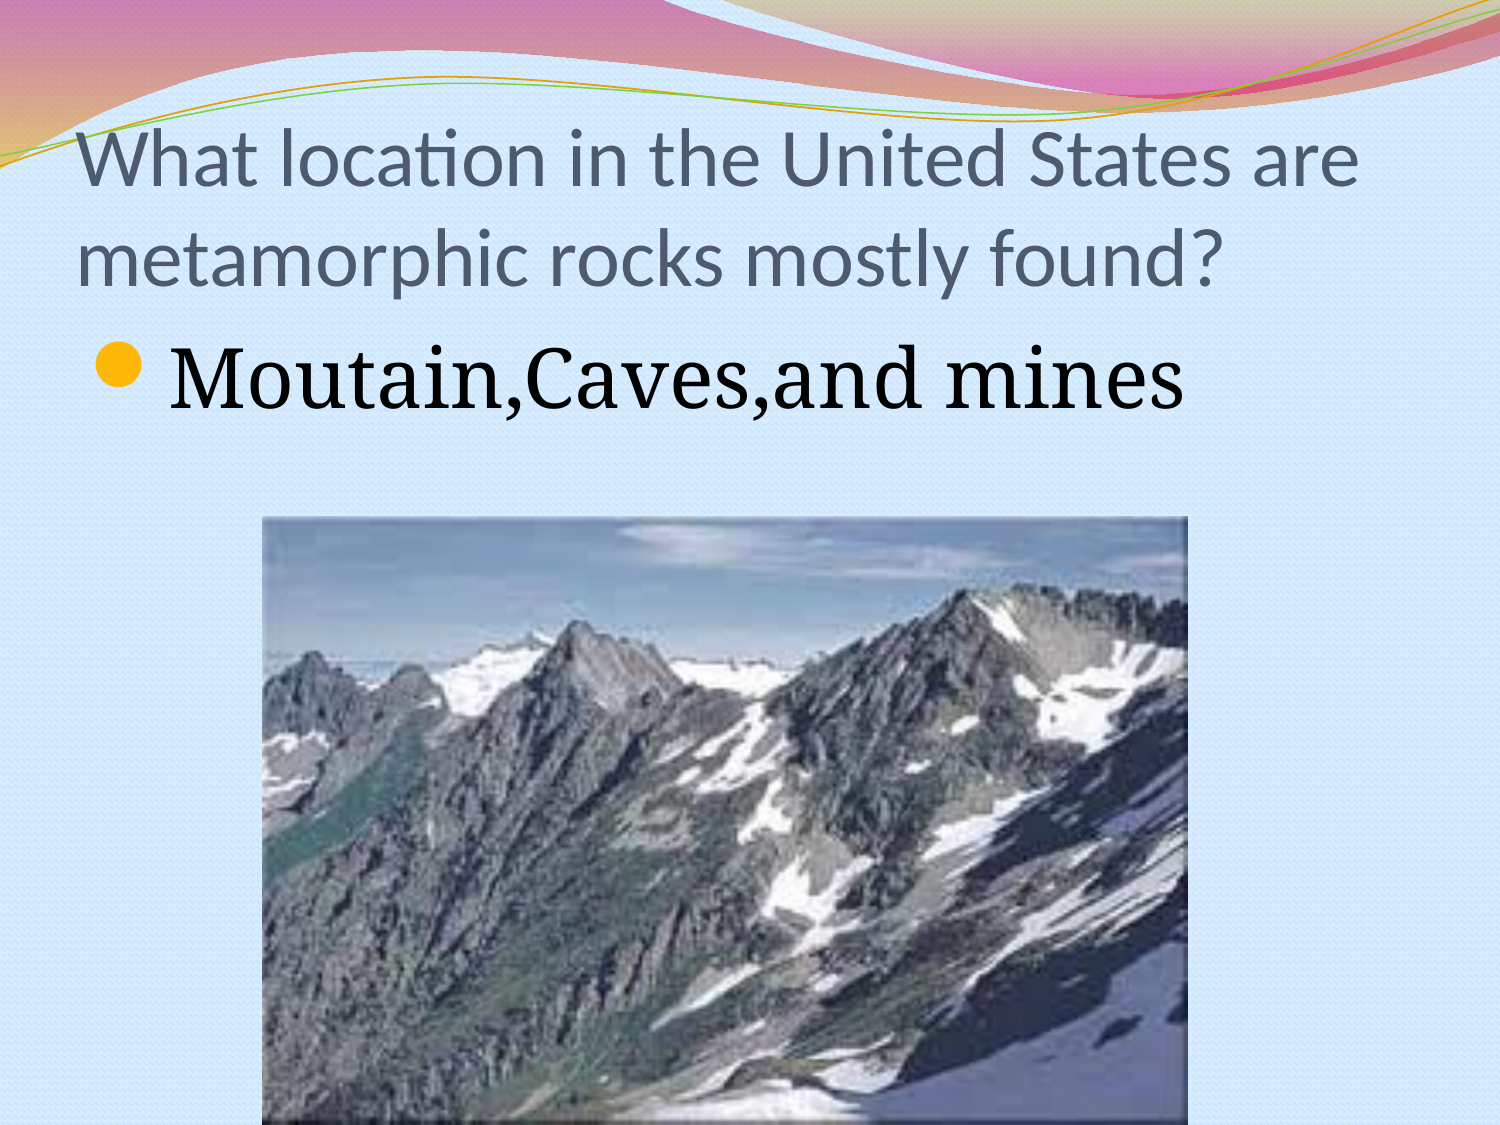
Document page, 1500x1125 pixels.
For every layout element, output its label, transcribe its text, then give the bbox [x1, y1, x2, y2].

list Moutain,Caves,and mines [75, 317, 1425, 1038]
title What location in the United States are metamorphic rocks mostly found? [75, 115, 1425, 303]
picture [262, 515, 1188, 1125]
